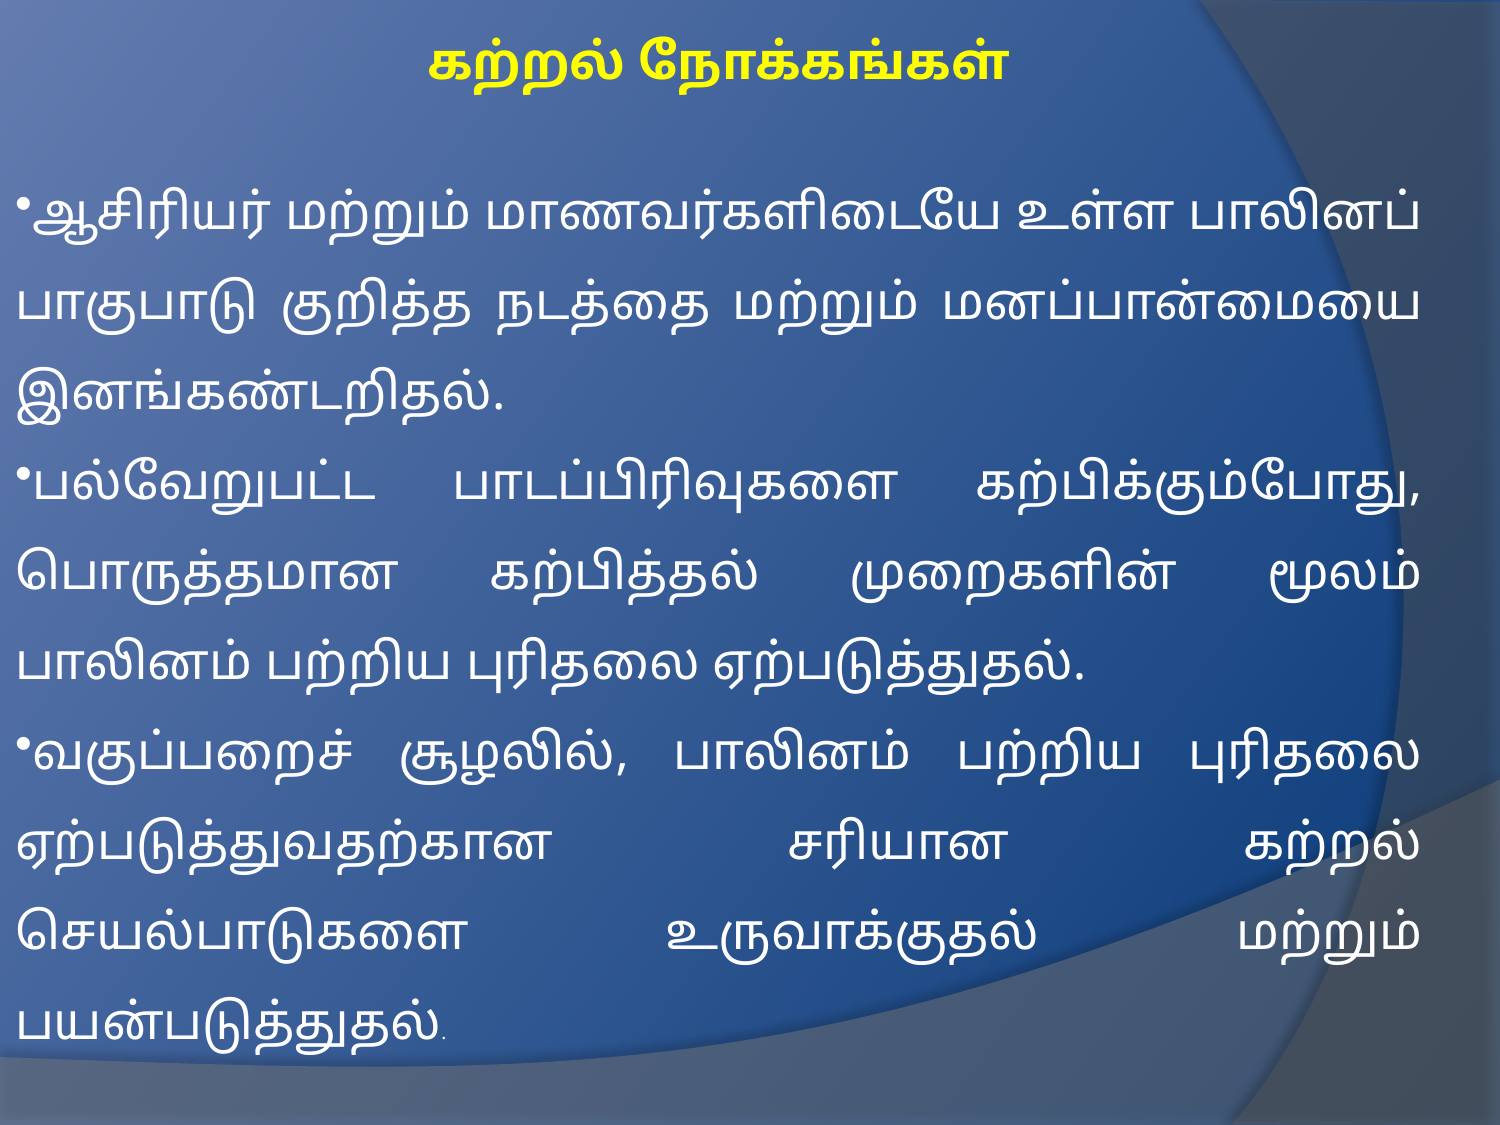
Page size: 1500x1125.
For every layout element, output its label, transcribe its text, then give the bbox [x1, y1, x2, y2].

text_box கற்றல் நோக்கங்கள் ஆசிரியர் மற்றும் மாணவர்களிடையே உள்ள பாலினப் பாகுபாடு குறித்த நடத்தை மற்றும் மனப்பான்மையை இனங்கண்டறிதல். பல்வேறுபட்ட பாடப்பிரிவுகளை கற்பிக்கும்போது, பொருத்தமான கற்பித்தல் முறைகளின் மூலம் பாலினம் பற்றிய புரிதலை ஏற்படுத்துதல். வகுப்பறைச் சூழலில், பாலினம் பற்றிய புரிதலை ஏற்படுத்துவதற்கான சரியான கற்றல் செயல்பாடுகளை உருவாக்குதல் மற்றும் பயன்படுத்துதல். [0, 22, 1438, 1058]
